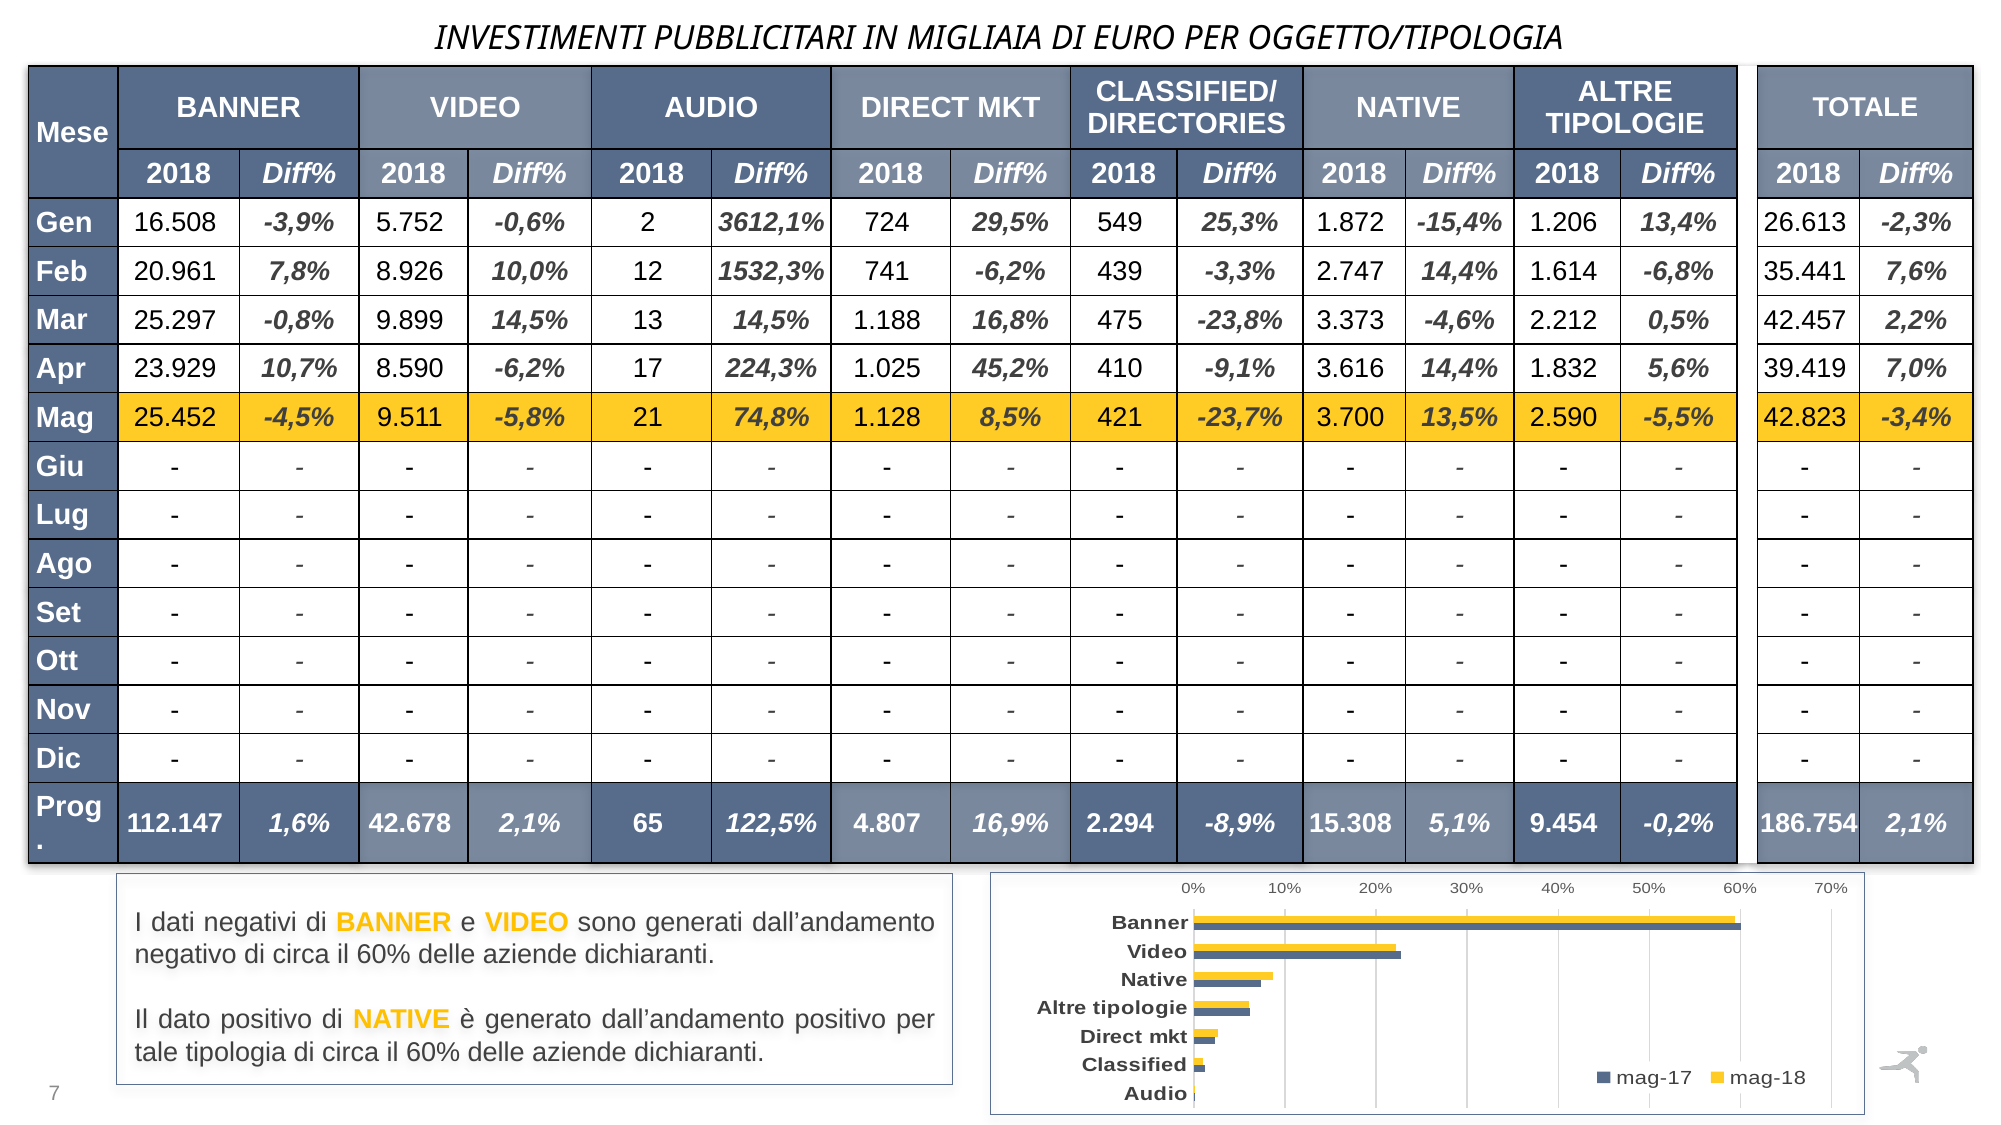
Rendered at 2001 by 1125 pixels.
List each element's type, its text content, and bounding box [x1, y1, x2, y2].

table_cell - [832, 491, 950, 538]
table_cell - [360, 491, 467, 538]
table_cell - [1860, 734, 1972, 782]
table_cell 12 [592, 247, 711, 295]
table_cell - [712, 540, 830, 587]
table_cell - [832, 442, 950, 490]
table_cell -23,8% [1178, 296, 1302, 343]
table_cell Diff% [1178, 150, 1302, 197]
table_cell - [1758, 686, 1859, 733]
table_cell - [1758, 491, 1859, 538]
table_cell 39.419 [1758, 345, 1859, 392]
table_cell Lug [29, 491, 117, 538]
table_cell 475 [1071, 296, 1176, 343]
table_cell - [119, 491, 239, 538]
table_cell - [1178, 491, 1302, 538]
table_cell Diff% [1621, 150, 1736, 197]
table_cell - [1071, 442, 1176, 490]
table_cell - [832, 734, 950, 782]
table_header ALTRE TIPOLOGIE [1515, 67, 1736, 148]
table_cell 13,5% [1406, 393, 1513, 441]
table_cell - [1621, 442, 1736, 490]
table_cell 2,1% [1860, 783, 1972, 862]
table_cell -4,5% [240, 393, 358, 441]
table_cell 1.872 [1304, 199, 1405, 246]
table_cell 20.961 [119, 247, 239, 295]
table_cell 2018 [360, 150, 467, 197]
table_cell - [1406, 540, 1513, 587]
table_cell Diff% [240, 150, 358, 197]
table_cell - [360, 442, 467, 490]
table_cell - [1304, 686, 1405, 733]
table_cell - [240, 588, 358, 636]
table_cell - [1178, 588, 1302, 636]
table_cell - [1860, 637, 1972, 684]
table_cell Ago [29, 540, 117, 587]
table_cell 7,0% [1860, 345, 1972, 392]
table_cell - [119, 686, 239, 733]
table_cell - [712, 588, 830, 636]
table_cell -6,2% [951, 247, 1070, 295]
table_cell - [1758, 588, 1859, 636]
table_cell Giu [29, 442, 117, 490]
table_header [1738, 66, 1757, 149]
table_cell - [469, 442, 591, 490]
table_cell -6,2% [469, 345, 591, 392]
table_cell 42.457 [1758, 296, 1859, 343]
table_cell 741 [832, 247, 950, 295]
table_cell - [1515, 734, 1620, 782]
table_cell - [712, 734, 830, 782]
table_cell 724 [832, 199, 950, 246]
table_cell - [1621, 588, 1736, 636]
table_cell [1738, 685, 1757, 734]
table_cell -23,7% [1178, 393, 1302, 441]
table_cell 9.511 [360, 393, 467, 441]
table_cell 5.752 [360, 199, 467, 246]
table_cell Gen [29, 199, 117, 246]
table_cell 5,6% [1621, 345, 1736, 392]
table_cell [1738, 539, 1757, 588]
table_cell - [469, 734, 591, 782]
table_cell - [469, 637, 591, 684]
table_cell Diff% [1860, 150, 1972, 197]
table_cell - [1515, 442, 1620, 490]
table_cell - [712, 442, 830, 490]
table_cell [1738, 344, 1757, 393]
table_cell -4,6% [1406, 296, 1513, 343]
table_cell Apr [29, 345, 117, 392]
table_cell 3.700 [1304, 393, 1405, 441]
table_cell -0,2% [1621, 783, 1736, 862]
table_cell -8,9% [1178, 783, 1302, 862]
table_cell 1.206 [1515, 199, 1620, 246]
table_cell Prog. [29, 783, 117, 862]
table_cell - [951, 540, 1070, 587]
table_cell [1738, 636, 1757, 685]
table_cell - [1515, 686, 1620, 733]
table_cell 421 [1071, 393, 1176, 441]
table_cell [1738, 198, 1757, 247]
table_header NATIVE [1304, 67, 1513, 148]
table_cell - [1178, 442, 1302, 490]
table_cell - [1071, 588, 1176, 636]
table_cell 14,4% [1406, 345, 1513, 392]
table_cell - [1071, 686, 1176, 733]
table_cell 10,0% [469, 247, 591, 295]
table_cell 7,8% [240, 247, 358, 295]
table_cell [1738, 441, 1757, 490]
table_cell [1738, 149, 1757, 198]
table_cell 4.807 [832, 783, 950, 862]
table_cell Set [29, 588, 117, 636]
table_header AUDIO [592, 67, 830, 148]
table_cell 1.188 [832, 296, 950, 343]
table_cell Dic [29, 734, 117, 782]
table_cell -15,4% [1406, 199, 1513, 246]
table_cell - [1304, 442, 1405, 490]
table_cell [1738, 783, 1757, 863]
table_cell - [119, 588, 239, 636]
table_cell - [1304, 540, 1405, 587]
table_cell Diff% [469, 150, 591, 197]
table_cell Mag [29, 393, 117, 441]
table_cell -0,6% [469, 199, 591, 246]
table_cell 23.929 [119, 345, 239, 392]
table_cell - [469, 686, 591, 733]
table_cell 5,1% [1406, 783, 1513, 862]
table_cell - [951, 637, 1070, 684]
table_cell - [1406, 686, 1513, 733]
table_cell Ott [29, 637, 117, 684]
table_cell 2 [592, 199, 711, 246]
table_cell - [1071, 734, 1176, 782]
table_cell 2.212 [1515, 296, 1620, 343]
table_cell - [1621, 637, 1736, 684]
table_header VIDEO [360, 67, 591, 148]
table_cell - [1860, 588, 1972, 636]
table_cell - [469, 491, 591, 538]
table_cell 1.128 [832, 393, 950, 441]
table_cell -3,9% [240, 199, 358, 246]
table_cell - [240, 637, 358, 684]
table_cell - [360, 637, 467, 684]
table_cell 2.294 [1071, 783, 1176, 862]
table_cell 9.899 [360, 296, 467, 343]
table_cell 2.590 [1515, 393, 1620, 441]
table_cell 8.590 [360, 345, 467, 392]
table_cell 8,5% [951, 393, 1070, 441]
table_cell - [592, 588, 711, 636]
table_cell 1,6% [240, 783, 358, 862]
table_cell - [1621, 491, 1736, 538]
table_cell - [1406, 637, 1513, 684]
table_cell [1738, 734, 1757, 783]
table_cell Mar [29, 296, 117, 343]
table_cell -2,3% [1860, 199, 1972, 246]
table_cell Diff% [712, 150, 830, 197]
table_cell - [951, 588, 1070, 636]
table_cell Diff% [951, 150, 1070, 197]
table_cell - [592, 491, 711, 538]
table_cell - [1304, 491, 1405, 538]
table_cell - [832, 637, 950, 684]
table_cell 7,6% [1860, 247, 1972, 295]
table_cell 2018 [1515, 150, 1620, 197]
table_cell 1.614 [1515, 247, 1620, 295]
table_cell - [951, 734, 1070, 782]
table_cell - [951, 442, 1070, 490]
table_cell 2018 [1758, 150, 1859, 197]
table_cell - [1758, 540, 1859, 587]
table_cell - [712, 637, 830, 684]
table_cell 74,8% [712, 393, 830, 441]
table_cell - [1515, 588, 1620, 636]
subtitle INVESTIMENTI PUBBLICITARI in migliaia di euro per oggetto/tipologia [270, 0, 1730, 62]
table_cell 14,4% [1406, 247, 1513, 295]
table_cell Nov [29, 686, 117, 733]
table_cell - [1406, 442, 1513, 490]
table_cell 25,3% [1178, 199, 1302, 246]
table_cell - [1621, 734, 1736, 782]
table_cell - [1860, 686, 1972, 733]
table_cell - [832, 686, 950, 733]
table_cell Diff% [1406, 150, 1513, 197]
table_cell - [240, 540, 358, 587]
table_cell 2.747 [1304, 247, 1405, 295]
table_cell - [1515, 491, 1620, 538]
table_cell - [360, 588, 467, 636]
table_cell 45,2% [951, 345, 1070, 392]
table_cell - [360, 734, 467, 782]
table_cell [1738, 295, 1757, 344]
table_header TOTALE [1758, 67, 1972, 148]
table_cell - [951, 686, 1070, 733]
table_cell 410 [1071, 345, 1176, 392]
table_cell 112.147 [119, 783, 239, 862]
table_cell 9.454 [1515, 783, 1620, 862]
table_cell 25.452 [119, 393, 239, 441]
table_cell -9,1% [1178, 345, 1302, 392]
table_cell - [469, 540, 591, 587]
table_cell - [1406, 491, 1513, 538]
table_cell - [119, 442, 239, 490]
table_cell - [1758, 734, 1859, 782]
table_cell Feb [29, 247, 117, 295]
table_cell - [119, 540, 239, 587]
table_cell - [240, 734, 358, 782]
table_cell - [1860, 442, 1972, 490]
table_cell 14,5% [469, 296, 591, 343]
table_cell 13,4% [1621, 199, 1736, 246]
table_cell - [592, 540, 711, 587]
table_cell 3.373 [1304, 296, 1405, 343]
table_cell - [1178, 637, 1302, 684]
table_cell 42.823 [1758, 393, 1859, 441]
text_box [951, 872, 1865, 1116]
table_cell - [1178, 734, 1302, 782]
table_cell - [592, 637, 711, 684]
table_cell - [1178, 686, 1302, 733]
table_cell 2018 [119, 150, 239, 197]
table_cell - [240, 491, 358, 538]
table_cell - [592, 686, 711, 733]
table_cell 16.508 [119, 199, 239, 246]
table_cell 0,5% [1621, 296, 1736, 343]
table_cell - [240, 442, 358, 490]
table_cell - [1758, 637, 1859, 684]
table_cell - [240, 686, 358, 733]
table_cell - [832, 588, 950, 636]
slide_number 7 [0, 1061, 75, 1122]
table_cell 21 [592, 393, 711, 441]
table_cell 2,1% [469, 783, 591, 862]
table_cell - [1304, 734, 1405, 782]
table_cell - [119, 734, 239, 782]
table_cell 26.613 [1758, 199, 1859, 246]
table_cell [1738, 393, 1757, 441]
table_cell 15.308 [1304, 783, 1405, 862]
table_cell 65 [592, 783, 711, 862]
table_cell 29,5% [951, 199, 1070, 246]
table_cell - [1071, 540, 1176, 587]
table_cell 25.297 [119, 296, 239, 343]
table_cell - [951, 491, 1070, 538]
table_cell 16,8% [951, 296, 1070, 343]
table_cell -3,4% [1860, 393, 1972, 441]
table_cell 3.616 [1304, 345, 1405, 392]
table_cell - [469, 588, 591, 636]
table_cell - [1515, 637, 1620, 684]
table_cell 2018 [1304, 150, 1405, 197]
table_cell 1.025 [832, 345, 950, 392]
table_cell - [360, 540, 467, 587]
table_cell -3,3% [1178, 247, 1302, 295]
table_cell 2018 [592, 150, 711, 197]
table_cell - [1860, 540, 1972, 587]
table_cell 549 [1071, 199, 1176, 246]
table_cell 439 [1071, 247, 1176, 295]
table_cell 186.754 [1758, 783, 1859, 862]
table_cell - [1071, 637, 1176, 684]
text_box I dati negativi di BANNER e VIDEO sono generati dall’andamento negativo di circa il 60% delle aziende dichiaranti. Il dato positivo di NATIVE è generato dall’andamento positivo per tale tipologia di circa il 60% delle aziende dichiaranti. [116, 873, 949, 1085]
table_cell - [119, 637, 239, 684]
table_cell - [1621, 686, 1736, 733]
table_cell 16,9% [951, 783, 1070, 862]
table_cell - [1304, 637, 1405, 684]
table_cell - [712, 686, 830, 733]
table_cell 17 [592, 345, 711, 392]
table_header DIRECT MKT [832, 67, 1070, 148]
table_cell 1532,3% [712, 247, 830, 295]
table_cell [1738, 588, 1757, 636]
table_cell 2,2% [1860, 296, 1972, 343]
table_cell [1738, 490, 1757, 539]
table_cell - [1178, 540, 1302, 587]
table_cell -6,8% [1621, 247, 1736, 295]
table_cell 8.926 [360, 247, 467, 295]
table_cell 42.678 [360, 783, 467, 862]
table_cell - [1515, 540, 1620, 587]
table_cell 224,3% [712, 345, 830, 392]
table_cell -5,5% [1621, 393, 1736, 441]
table_cell 13 [592, 296, 711, 343]
table_cell 2018 [832, 150, 950, 197]
table_cell - [592, 734, 711, 782]
table_cell 2018 [1071, 150, 1176, 197]
table_cell 122,5% [712, 783, 830, 862]
table_cell - [1304, 588, 1405, 636]
table_cell [1738, 247, 1757, 295]
table_cell - [1406, 588, 1513, 636]
table_cell - [592, 442, 711, 490]
table_cell 10,7% [240, 345, 358, 392]
table_cell - [1860, 491, 1972, 538]
table_cell 35.441 [1758, 247, 1859, 295]
table_cell 3612,1% [712, 199, 830, 246]
table_cell -0,8% [240, 296, 358, 343]
table_cell -5,8% [469, 393, 591, 441]
table_header Mese [29, 67, 117, 197]
table_cell - [712, 491, 830, 538]
table_cell - [1071, 491, 1176, 538]
table_cell - [1758, 442, 1859, 490]
table_cell 14,5% [712, 296, 830, 343]
table_cell - [1621, 540, 1736, 587]
table_cell - [360, 686, 467, 733]
table_cell - [1406, 734, 1513, 782]
table_cell 1.832 [1515, 345, 1620, 392]
table_header BANNER [119, 67, 358, 148]
table_header CLASSIFIED/ DIRECTORIES [1071, 67, 1302, 148]
table_cell - [832, 540, 950, 587]
